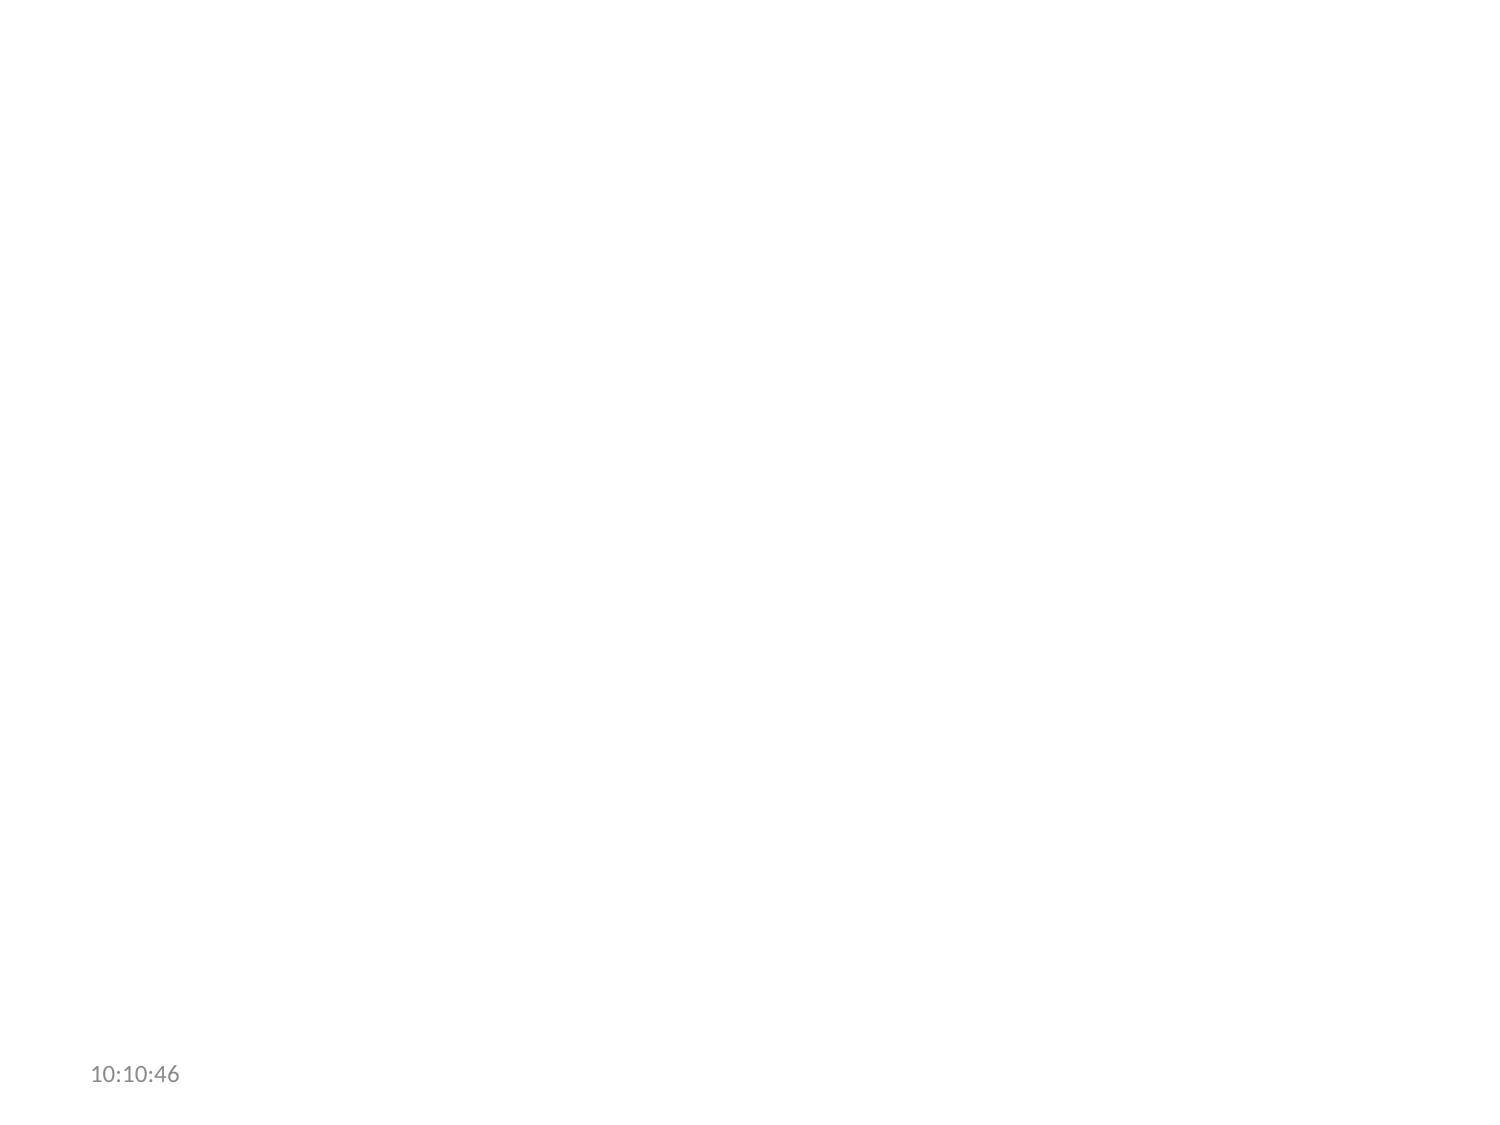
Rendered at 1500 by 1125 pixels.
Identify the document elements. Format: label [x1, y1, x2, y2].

slide_number [75, 1042, 425, 1103]
